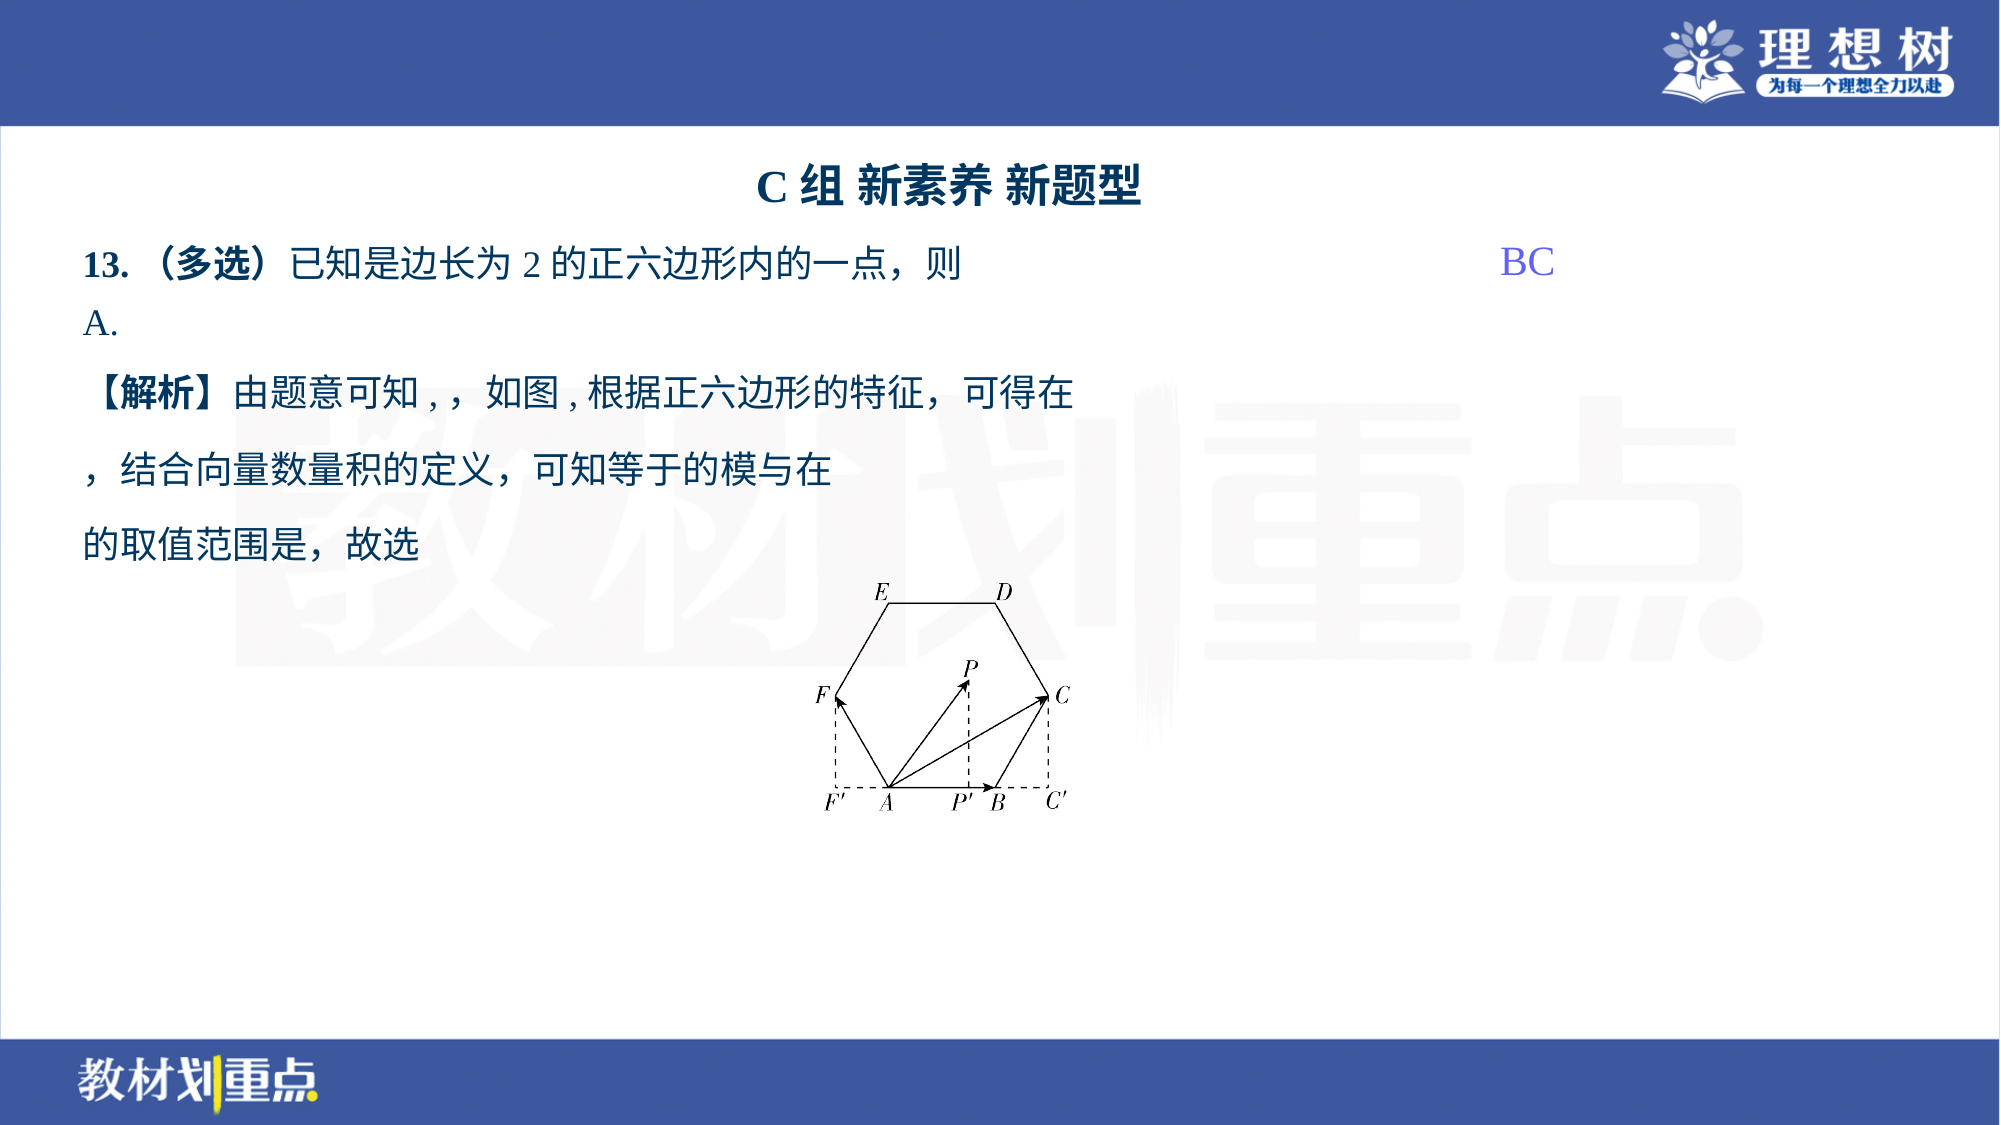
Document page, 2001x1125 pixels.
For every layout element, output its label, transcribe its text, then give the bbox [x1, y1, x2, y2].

picture [0, 0, 2000, 1125]
text_box C组 新素养 新题型 [82, 129, 1817, 270]
text_box BC [1484, 231, 1571, 282]
